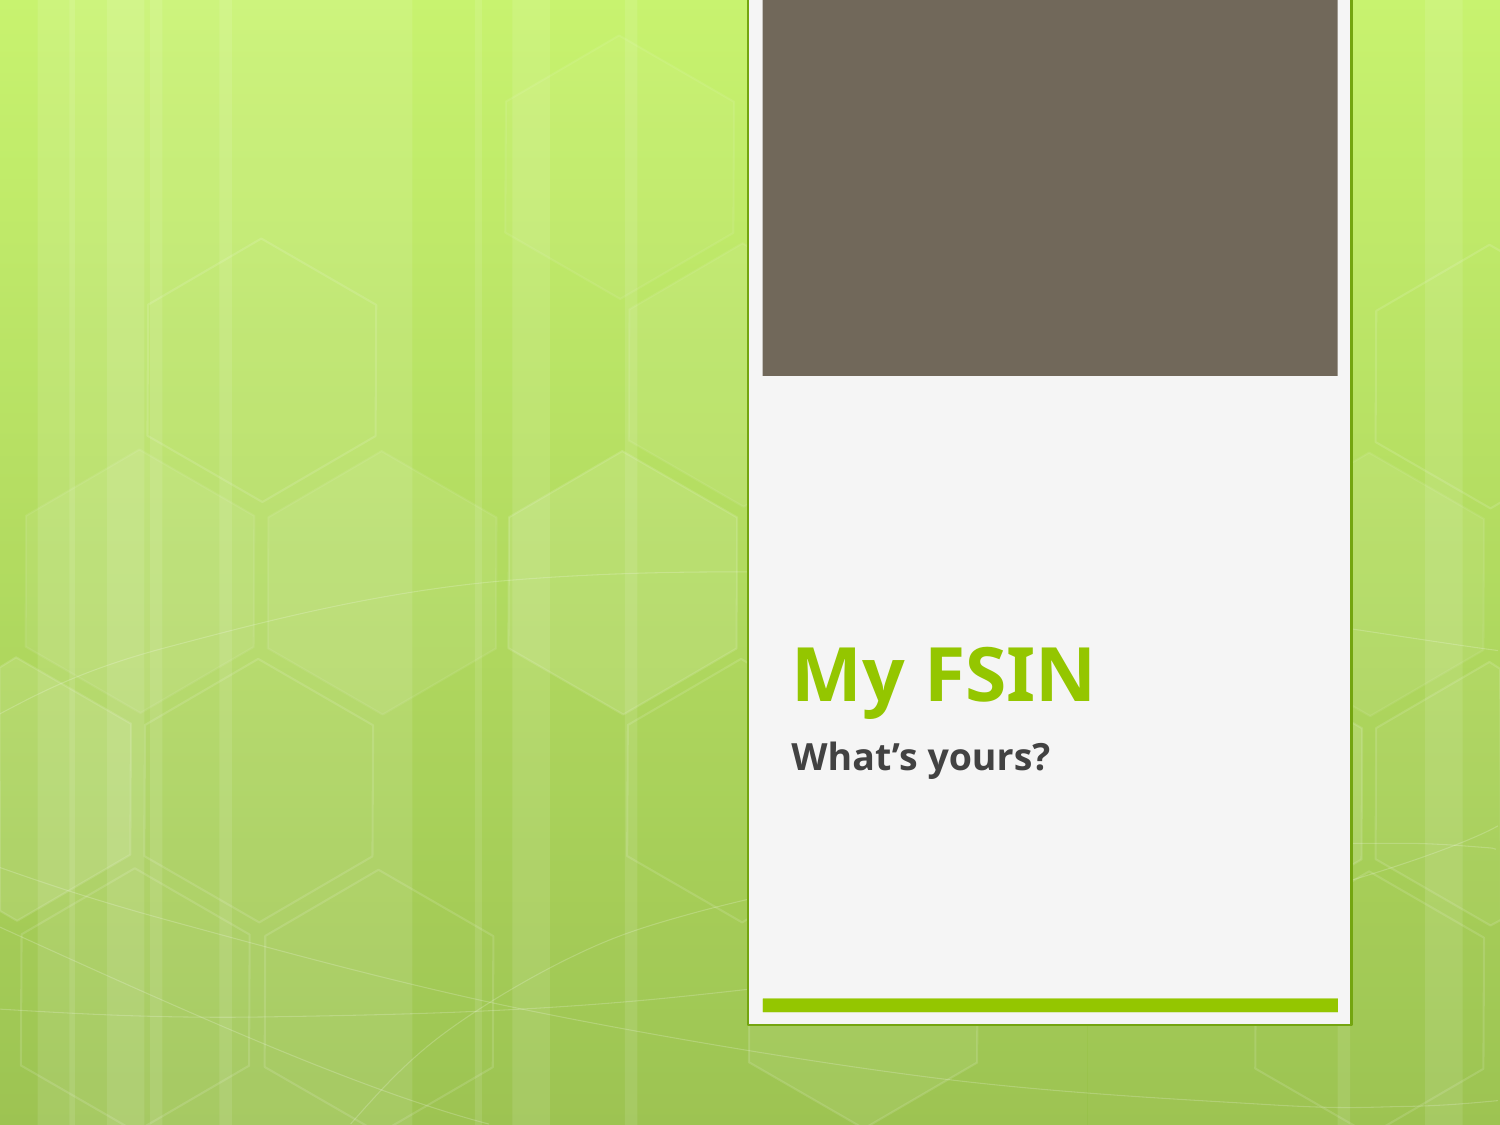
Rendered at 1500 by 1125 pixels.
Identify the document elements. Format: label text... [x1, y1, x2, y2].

title My FSIN [776, 444, 1320, 724]
subtitle What’s yours? [776, 725, 1320, 933]
